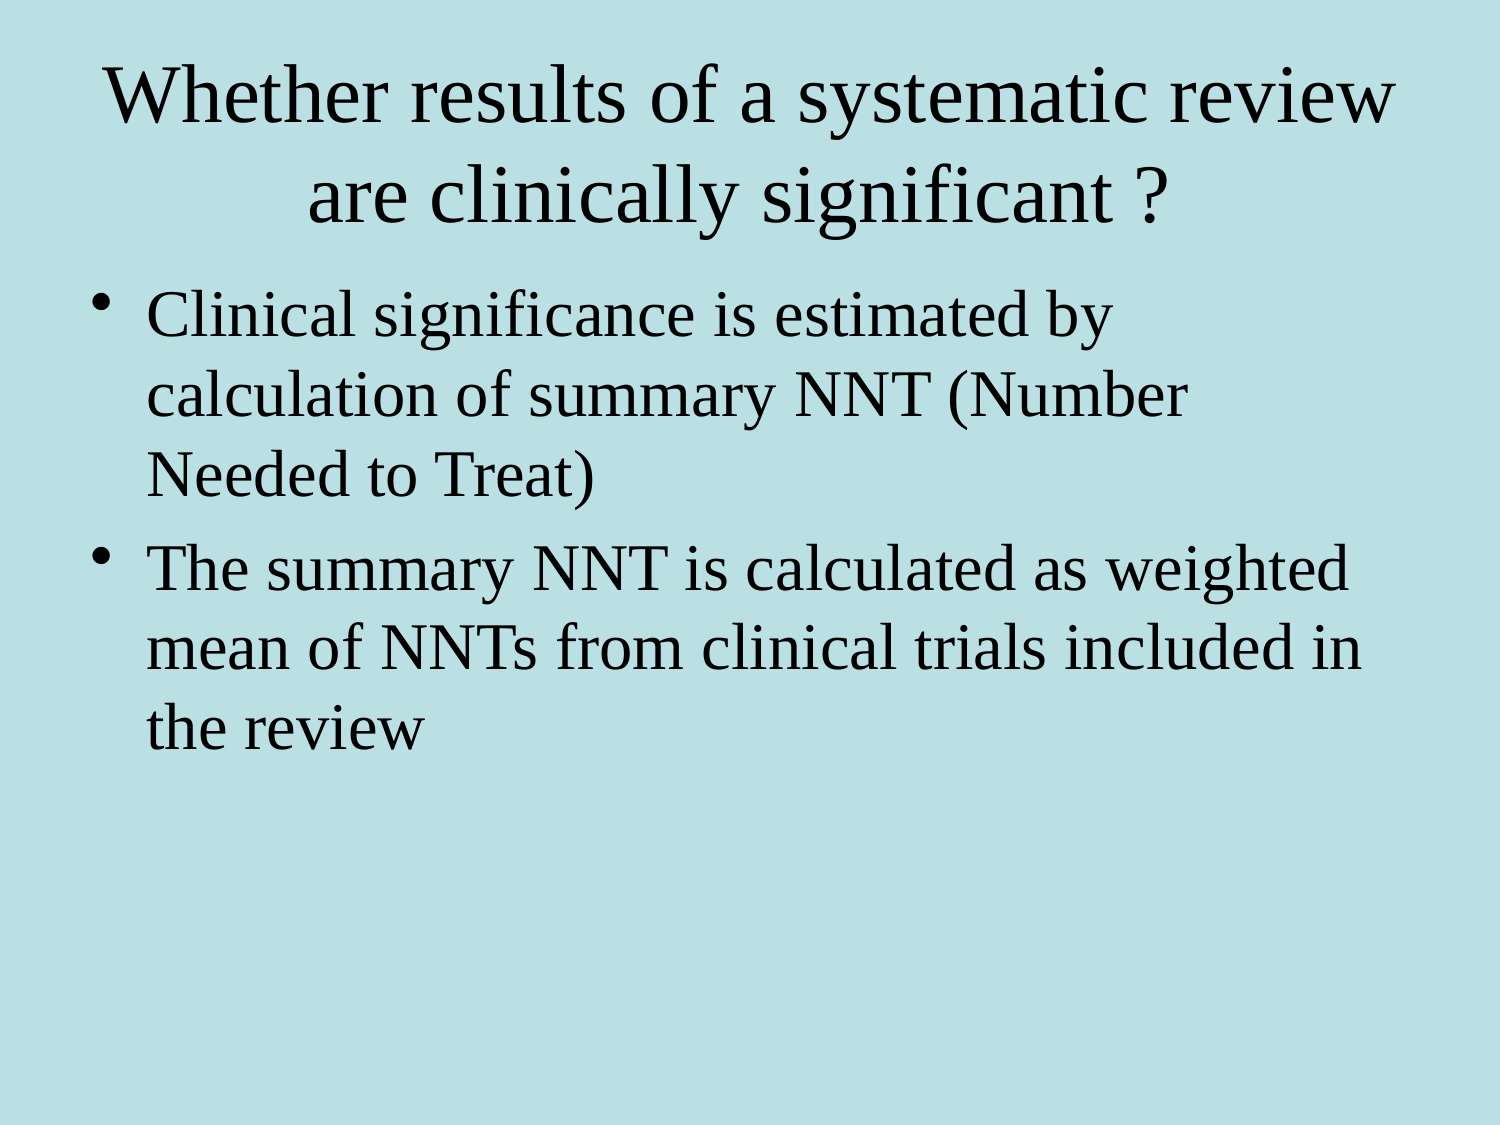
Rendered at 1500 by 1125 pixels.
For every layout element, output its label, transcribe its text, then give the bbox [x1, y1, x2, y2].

list Clinical significance is estimated by calculation of summary NNT (Number Needed to Treat) The summary NNT is calculated as weighted mean of NNTs from clinical trials included in the review [75, 262, 1425, 1005]
title Whether results of a systematic review are clinically significant ? [75, 45, 1425, 233]
